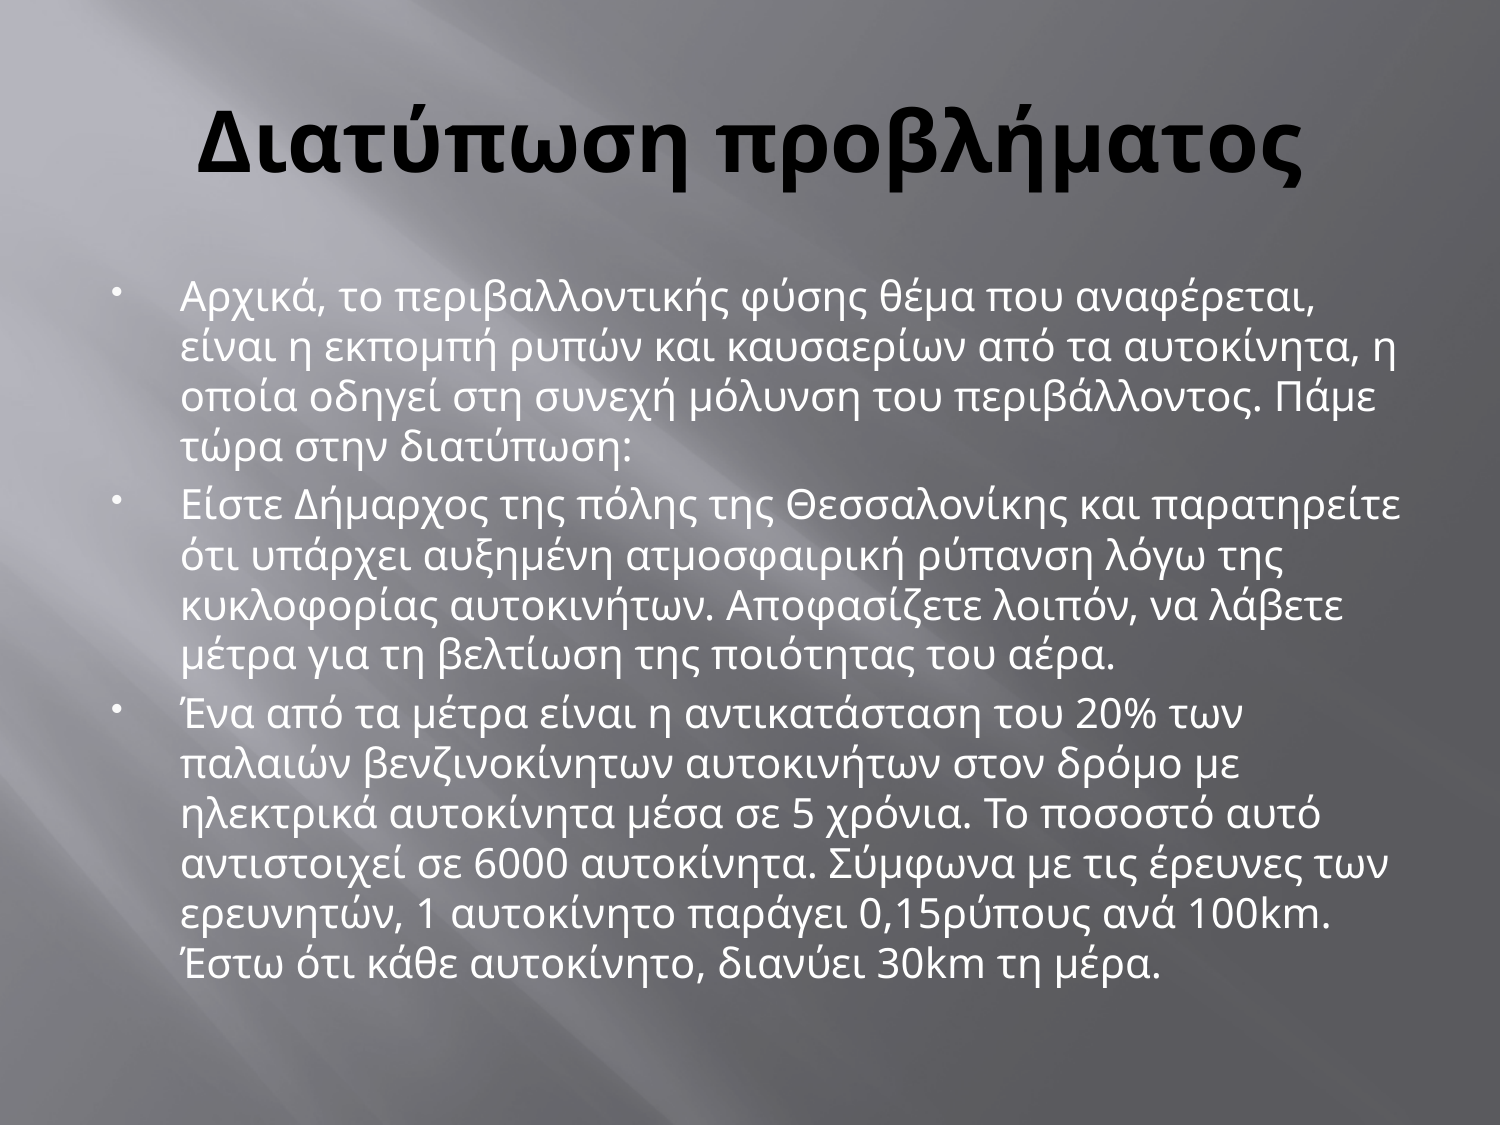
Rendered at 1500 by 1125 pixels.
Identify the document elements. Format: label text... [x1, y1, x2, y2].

list Αρχικά, το περιβαλλοντικής φύσης θέμα που αναφέρεται, είναι η εκπομπή ρυπών και καυσαερίων από τα αυτοκίνητα, η οποία οδηγεί στη συνεχή μόλυνση του περιβάλλοντος. Πάμε τώρα στην διατύπωση: Είστε Δήμαρχος της πόλης της Θεσσαλονίκης και παρατηρείτε ότι υπάρχει αυξημένη ατμοσφαιρική ρύπανση λόγω της κυκλοφορίας αυτοκινήτων. Αποφασίζετε λοιπόν, να λάβετε μέτρα για τη βελτίωση της ποιότητας του αέρα. Ένα από τα μέτρα είναι η αντικατάσταση του 20% των παλαιών βενζινοκίνητων αυτοκινήτων στον δρόμο με ηλεκτρικά αυτοκίνητα μέσα σε 5 χρόνια. Το ποσοστό αυτό αντιστοιχεί σε 6000 αυτοκίνητα. Σύμφωνα με τις έρευνες των ερευνητών, 1 αυτοκίνητο παράγει 0,15ρύπους ανά 100km. Έστω ότι κάθε αυτοκίνητο, διανύει 30km τη μέρα. [75, 262, 1425, 1035]
title Διατύπωση προβλήματος [75, 45, 1425, 233]
